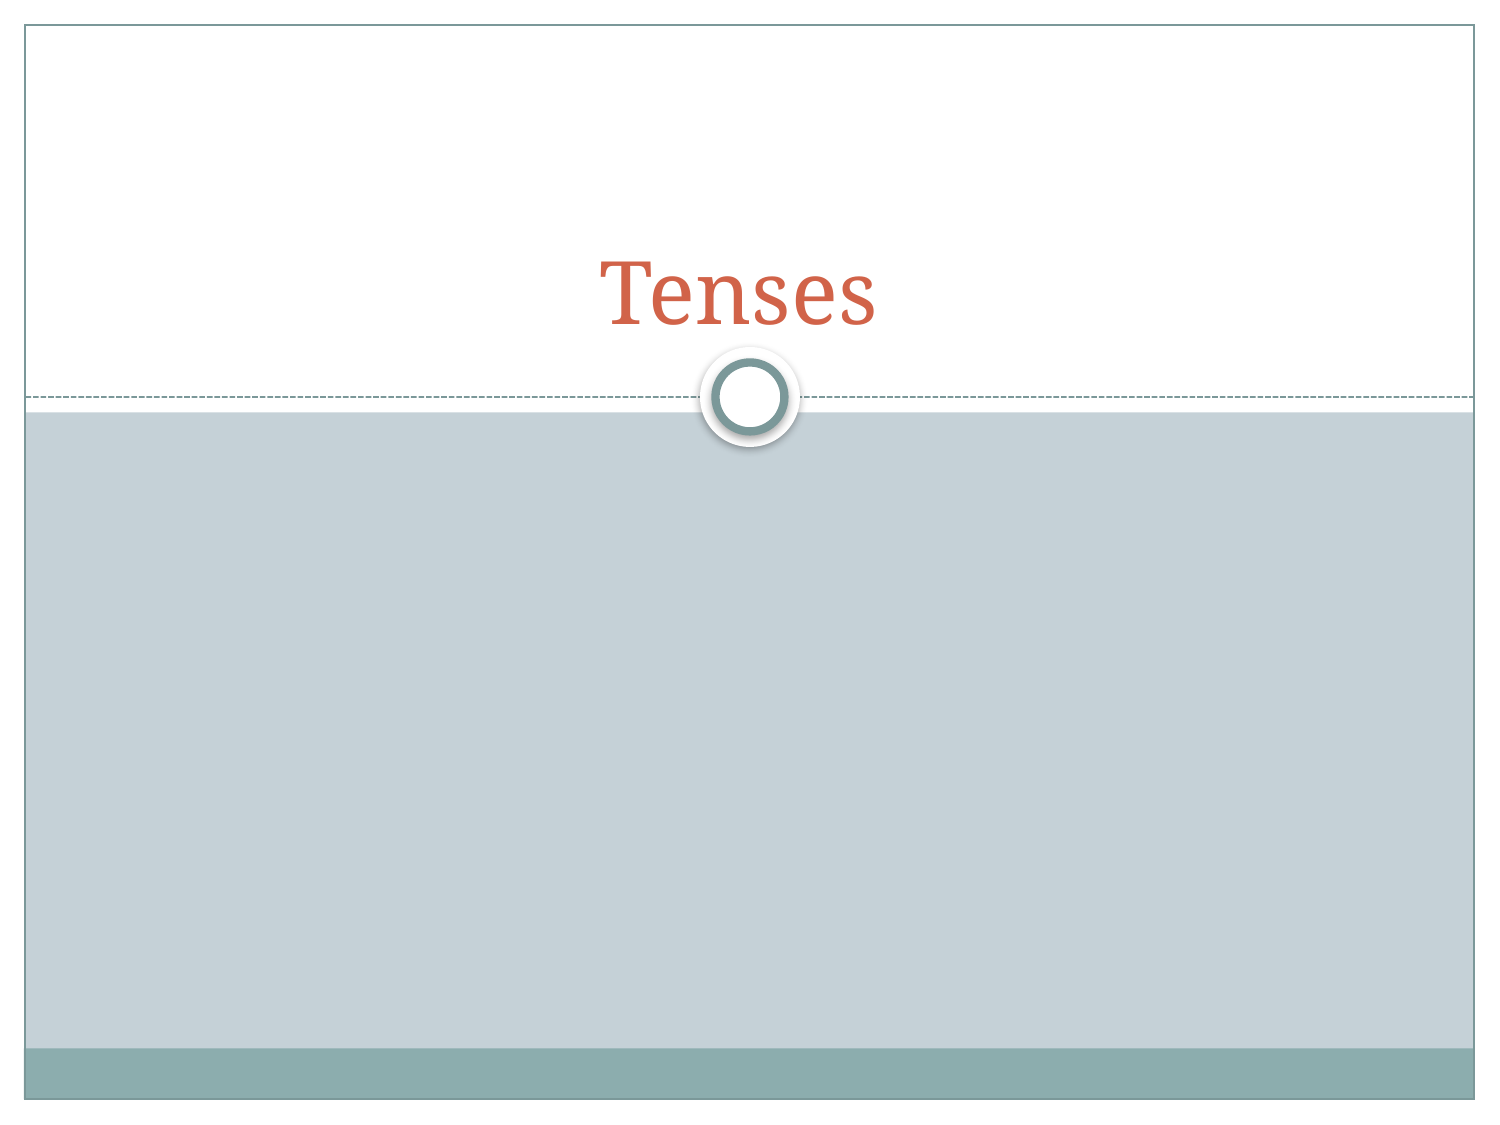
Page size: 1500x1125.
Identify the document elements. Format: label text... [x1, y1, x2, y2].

title Tenses [112, 62, 1388, 350]
